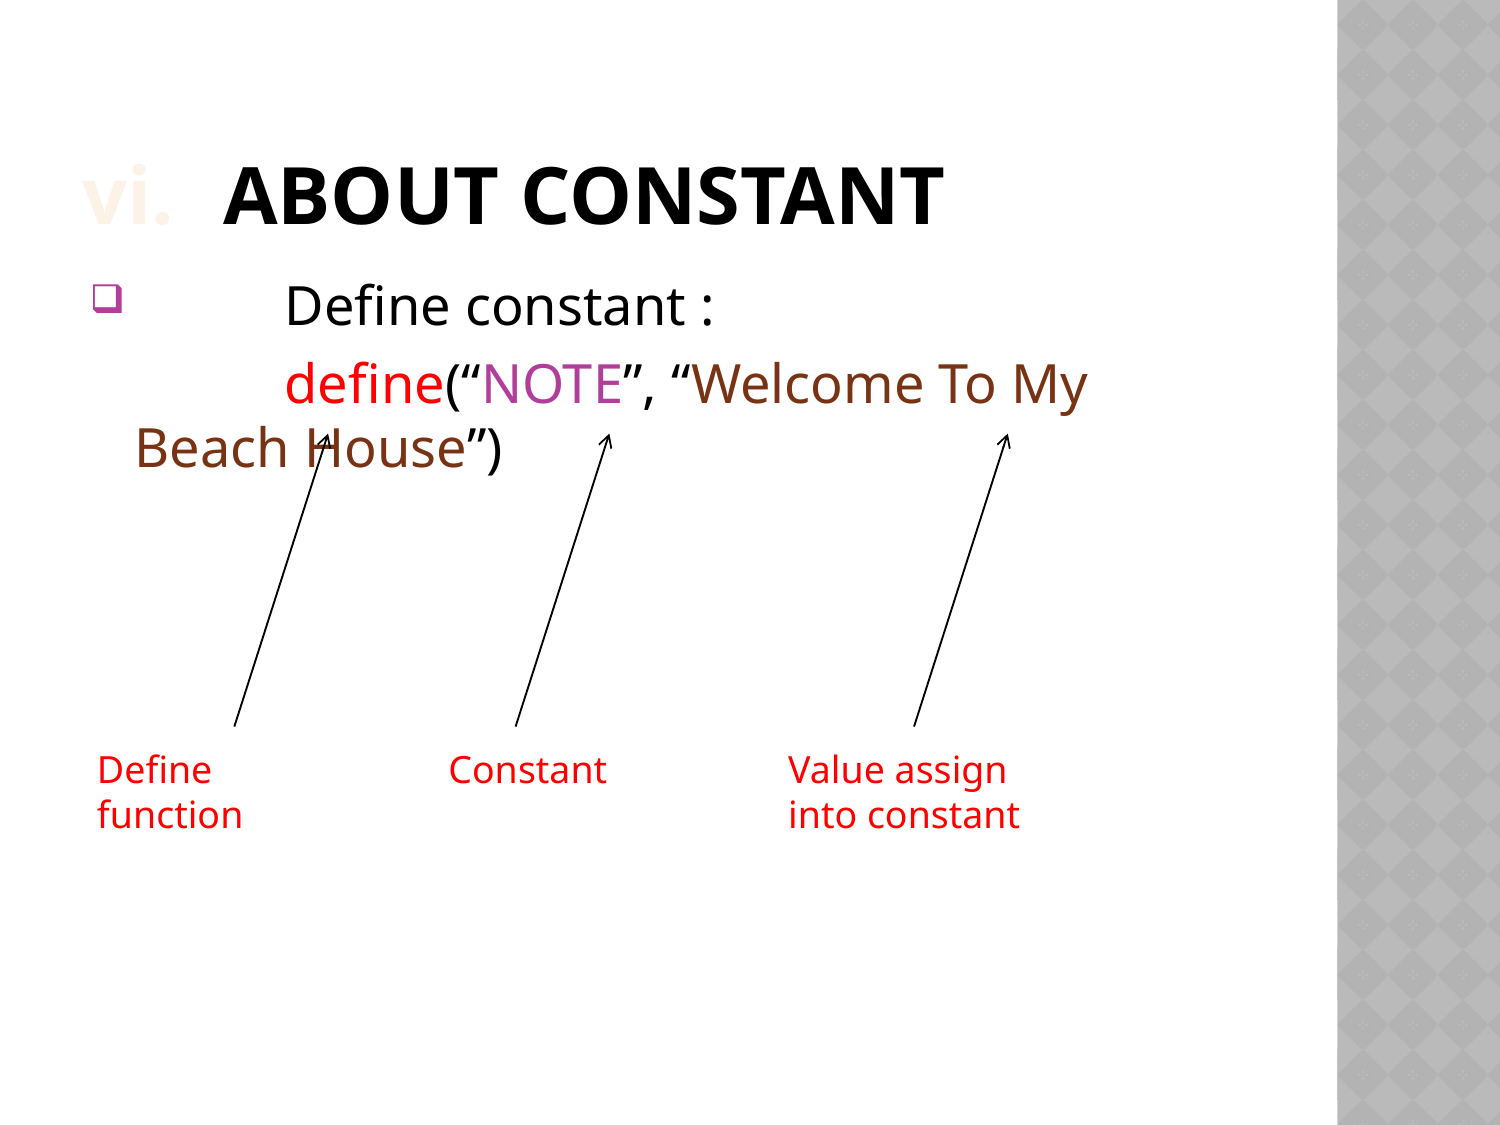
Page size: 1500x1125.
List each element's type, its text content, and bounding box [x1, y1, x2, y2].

text_box Define function [82, 738, 375, 843]
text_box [813, 532, 1108, 628]
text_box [415, 532, 710, 628]
text_box Constant [433, 738, 727, 798]
text_box Value assign into constant [773, 738, 1067, 843]
list Define constant : define(“NOTE”, “Welcome To My Beach House”) [75, 264, 1263, 1059]
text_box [134, 532, 413, 628]
title About Constant [75, 52, 1263, 240]
